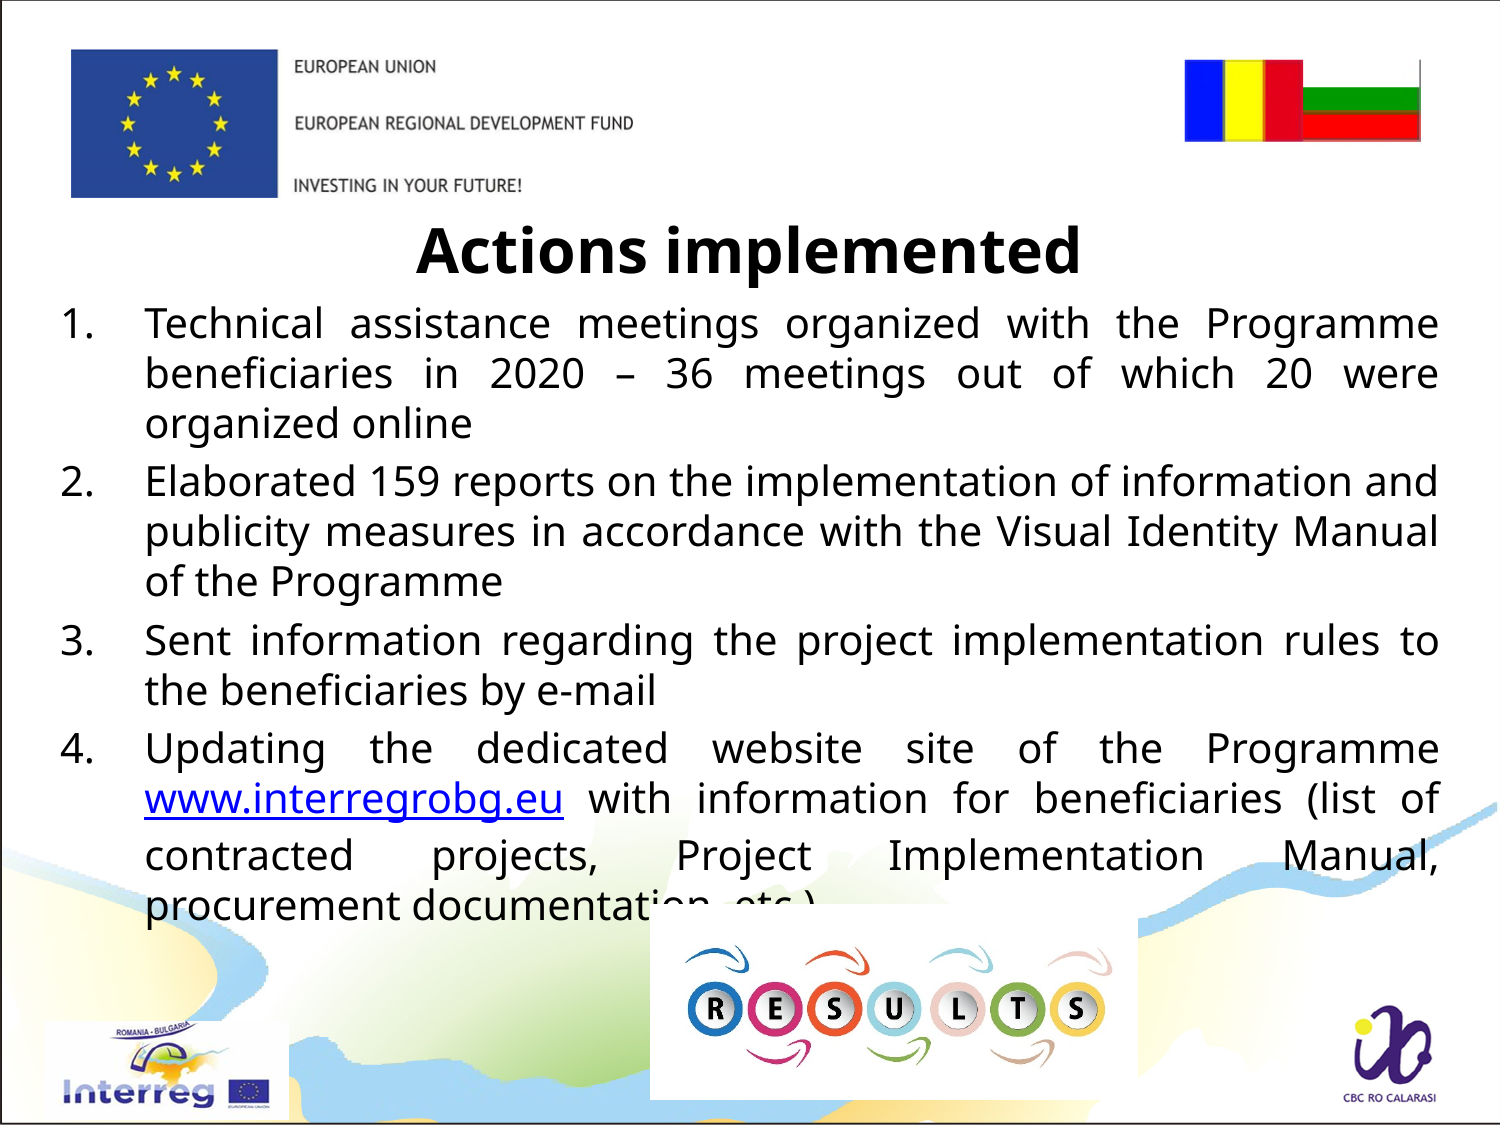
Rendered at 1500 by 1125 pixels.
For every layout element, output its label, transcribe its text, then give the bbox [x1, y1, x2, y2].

list Actions implemented Technical assistance meetings organized with the Programme beneficiaries in 2020 – 36 meetings out of which 20 were organized online Elaborated 159 reports on the implementation of information and publicity measures in accordance with the Visual Identity Manual of the Programme Sent information regarding the project implementation rules to the beneficiaries by e-mail Updating the dedicated website site of the Programme www.interregrobg.eu with information for beneficiaries (list of contracted projects, Project Implementation Manual, procurement documentation, etc.) [44, 202, 1456, 991]
picture [0, 0, 1500, 1125]
